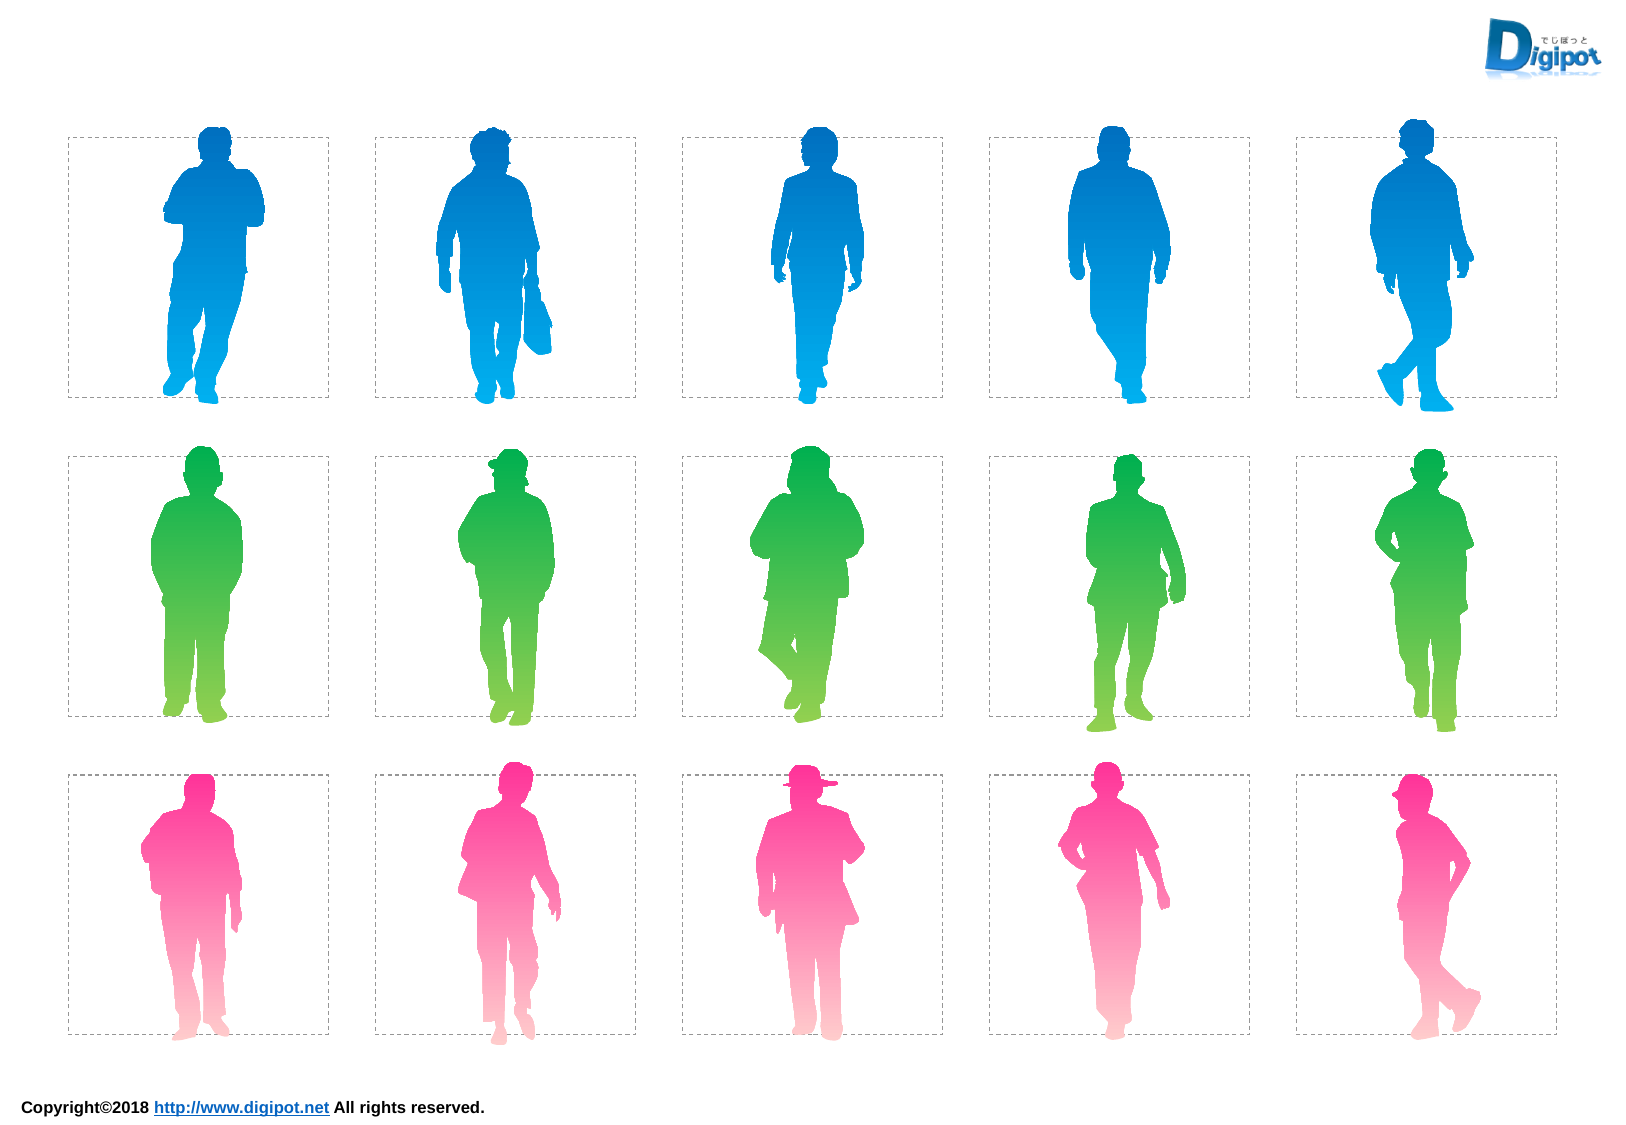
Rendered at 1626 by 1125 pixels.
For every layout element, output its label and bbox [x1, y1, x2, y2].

text_box [458, 761, 562, 1046]
text_box [162, 126, 265, 404]
text_box [140, 773, 242, 1041]
text_box [755, 764, 865, 1041]
text_box [1374, 448, 1474, 732]
text_box [749, 445, 865, 724]
text_box [771, 126, 865, 405]
text_box [1391, 773, 1482, 1040]
text_box [1057, 761, 1171, 1040]
text_box [1085, 454, 1186, 732]
text_box [435, 126, 553, 404]
text_box [150, 446, 244, 724]
text_box [458, 448, 556, 726]
text_box [1068, 126, 1172, 404]
text_box [1370, 118, 1474, 412]
picture [1485, 18, 1602, 82]
